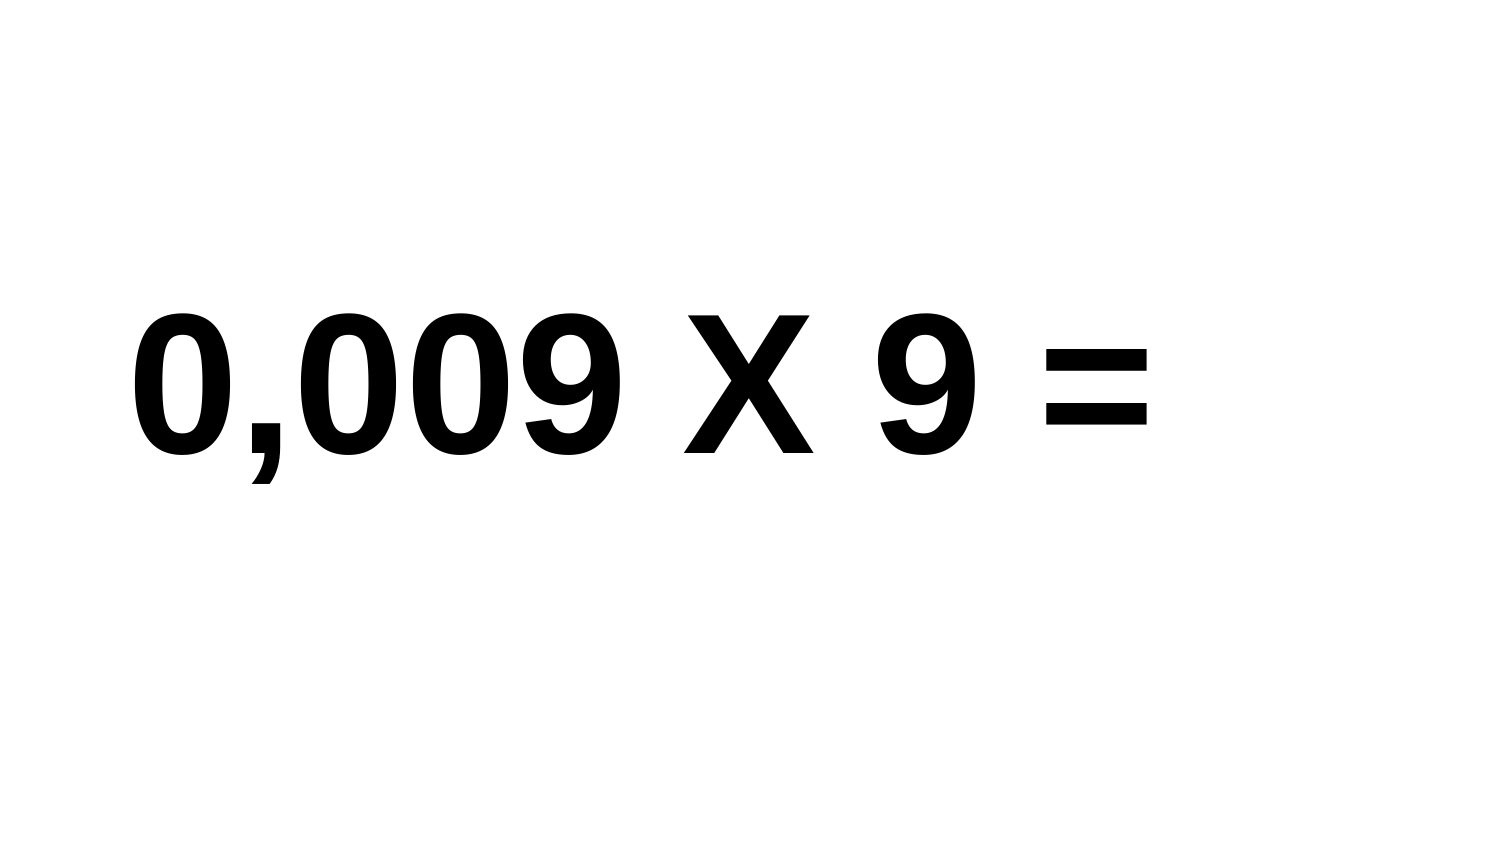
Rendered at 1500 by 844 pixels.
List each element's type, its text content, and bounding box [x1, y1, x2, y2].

text_box 0,009 X 9 = [112, 318, 1388, 509]
